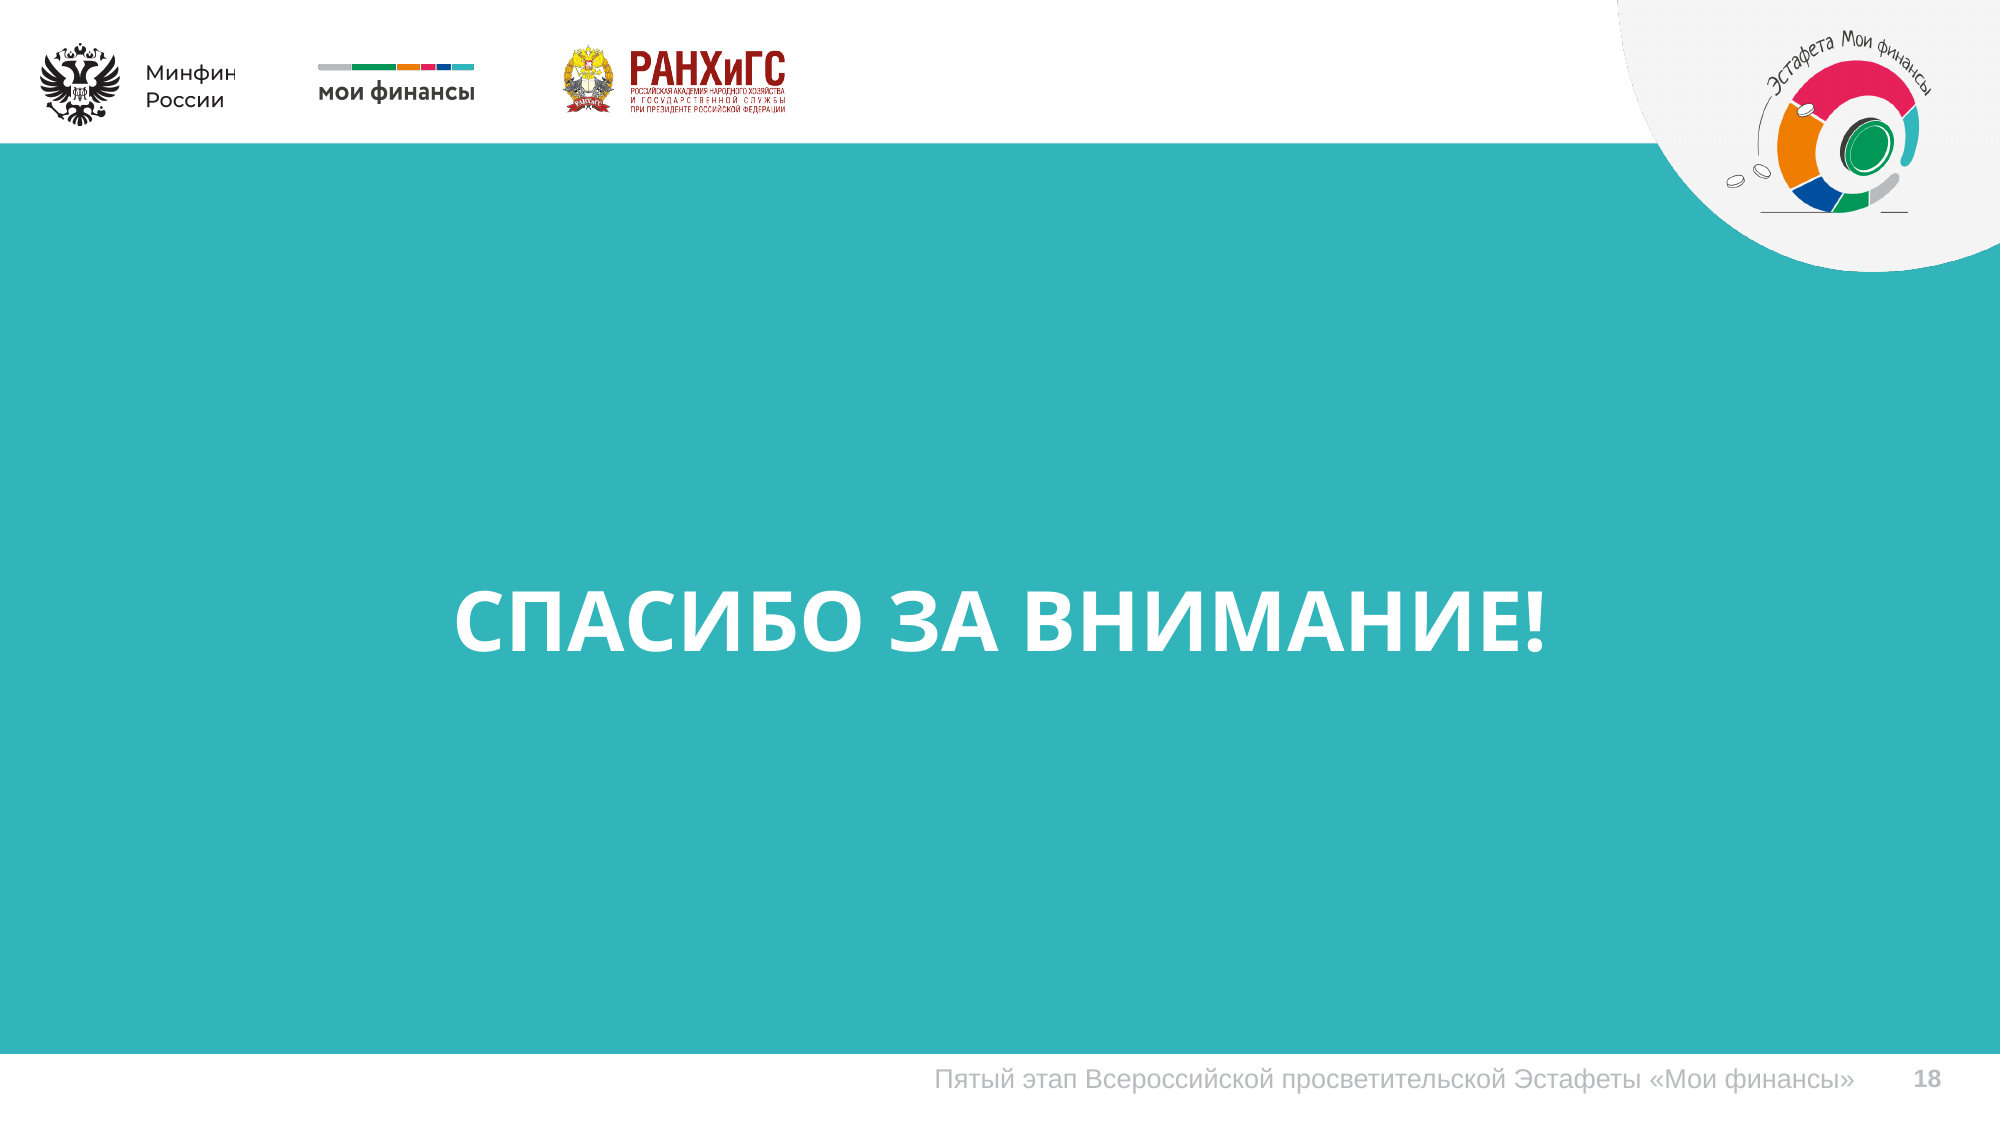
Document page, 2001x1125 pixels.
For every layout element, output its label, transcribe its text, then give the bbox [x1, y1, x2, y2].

picture [318, 64, 474, 104]
text_box СПАСИБО ЗА ВНИМАНИЕ! [292, 563, 1708, 673]
picture [1617, 0, 2000, 272]
picture [40, 43, 235, 126]
picture [562, 45, 785, 114]
